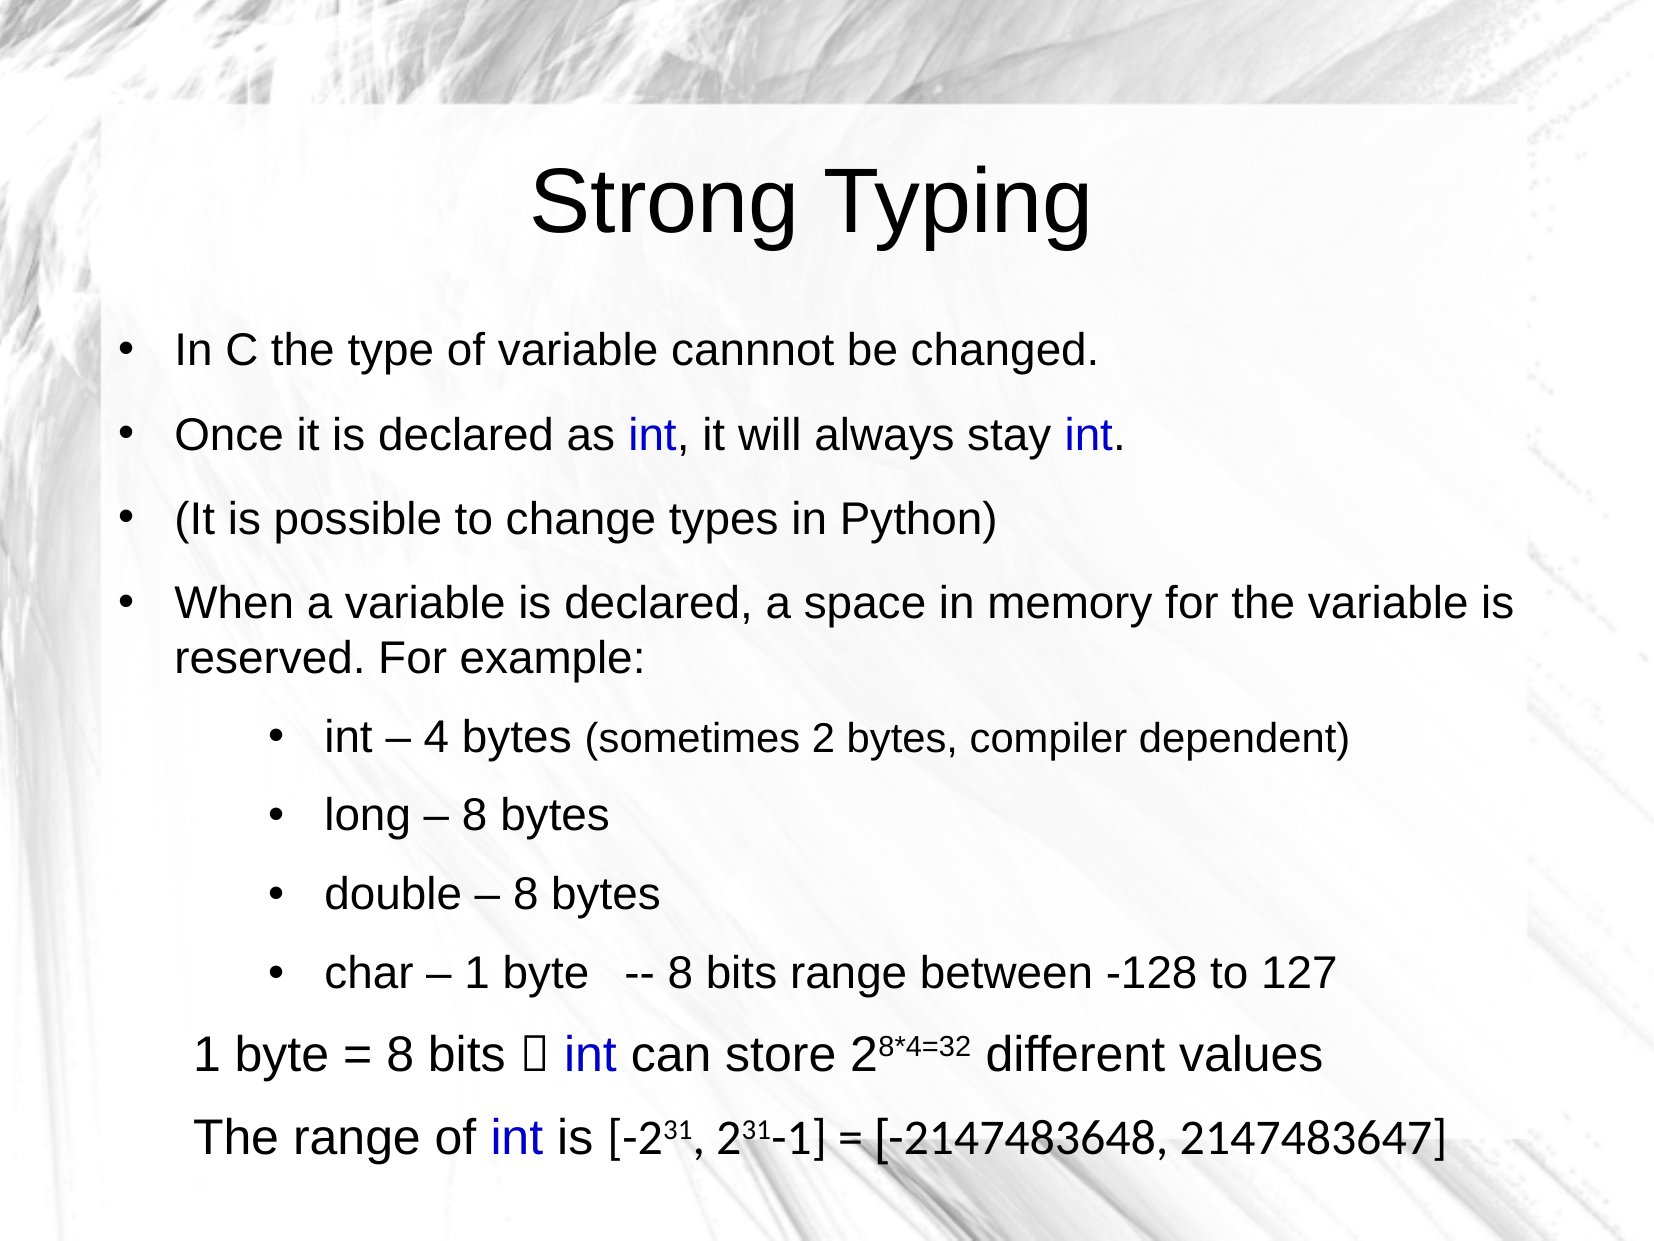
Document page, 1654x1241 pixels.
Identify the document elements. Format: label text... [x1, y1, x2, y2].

picture [0, 0, 1654, 1241]
title Strong Typing [118, 112, 1506, 281]
list In C the type of variable cannnot be changed. Once it is declared as int, it will always stay int. (It is possible to change types in Python) When a variable is declared, a space in memory for the variable is reserved. For example: int – 4 bytes (sometimes 2 bytes, compiler dependent) long – 8 bytes double – 8 bytes char – 1 byte -- 8 bits range between -128 to 127 1 byte = 8 bits  int can store 28*4=32 different values The range of int is [-231, 231-1] = [-2147483648, 2147483647] [118, 319, 1571, 1102]
